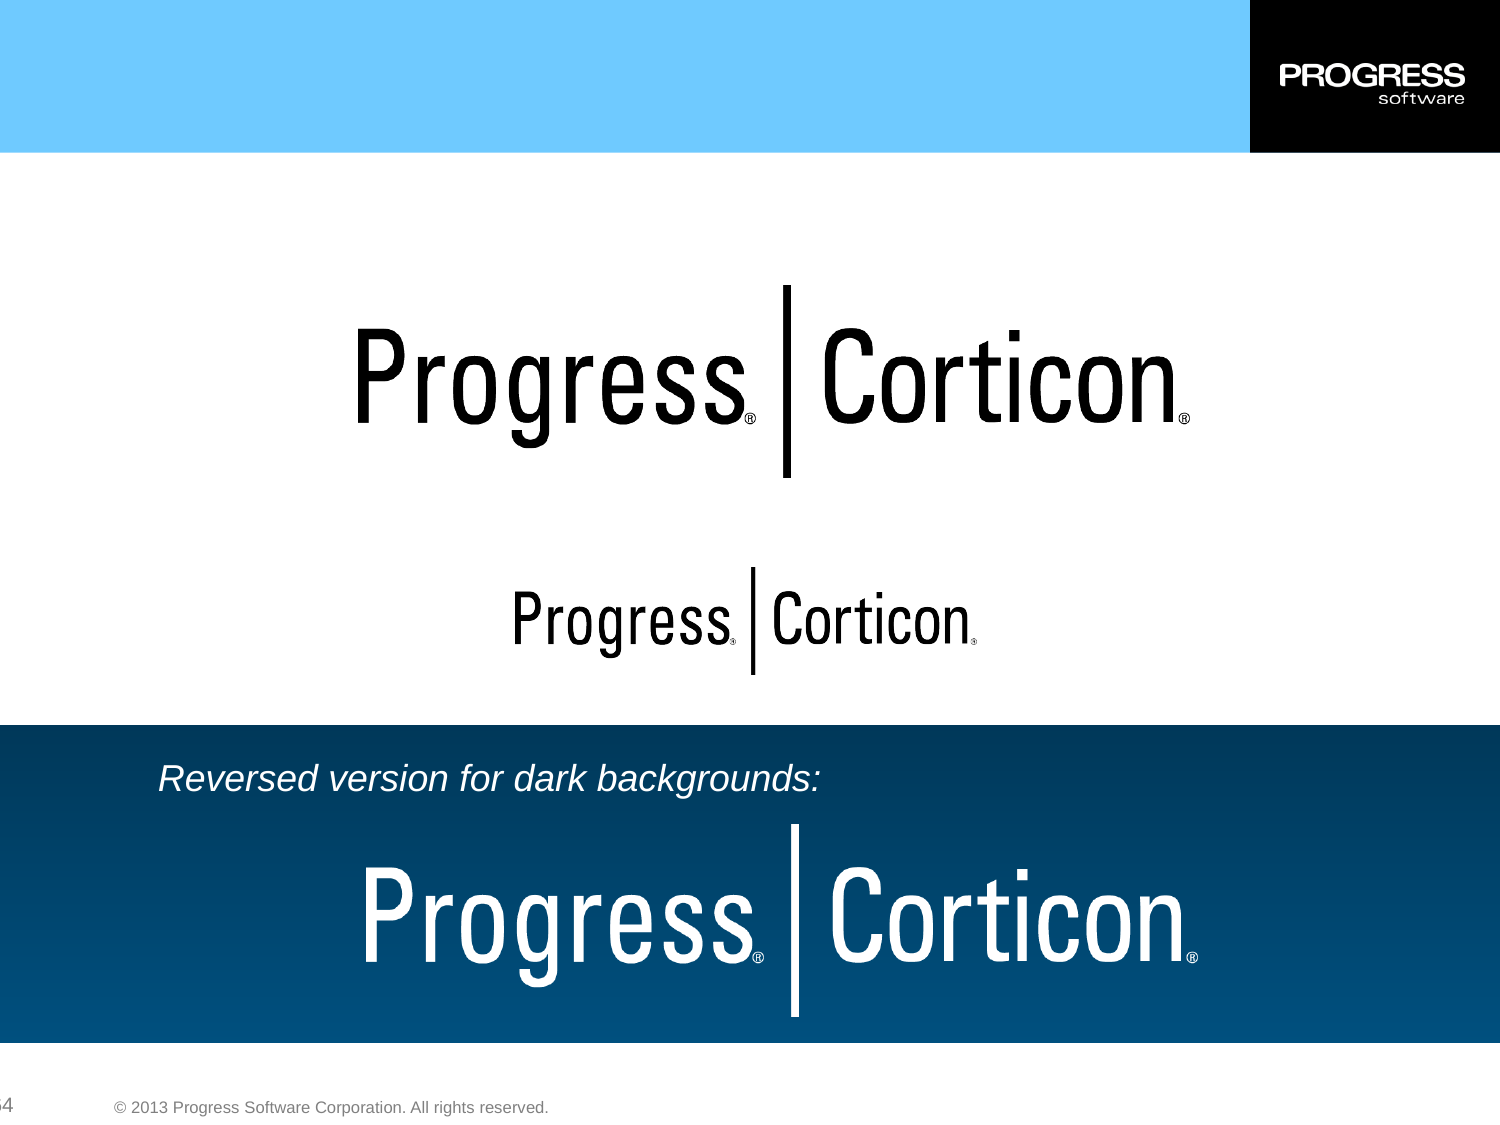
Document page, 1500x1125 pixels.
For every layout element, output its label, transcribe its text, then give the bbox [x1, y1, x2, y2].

text_box [0, 725, 1500, 1043]
picture [358, 284, 1190, 478]
picture [1280, 63, 1465, 104]
picture [514, 567, 977, 675]
picture [366, 824, 1198, 1018]
text_box Reversed version for dark backgrounds: [63, 746, 916, 806]
